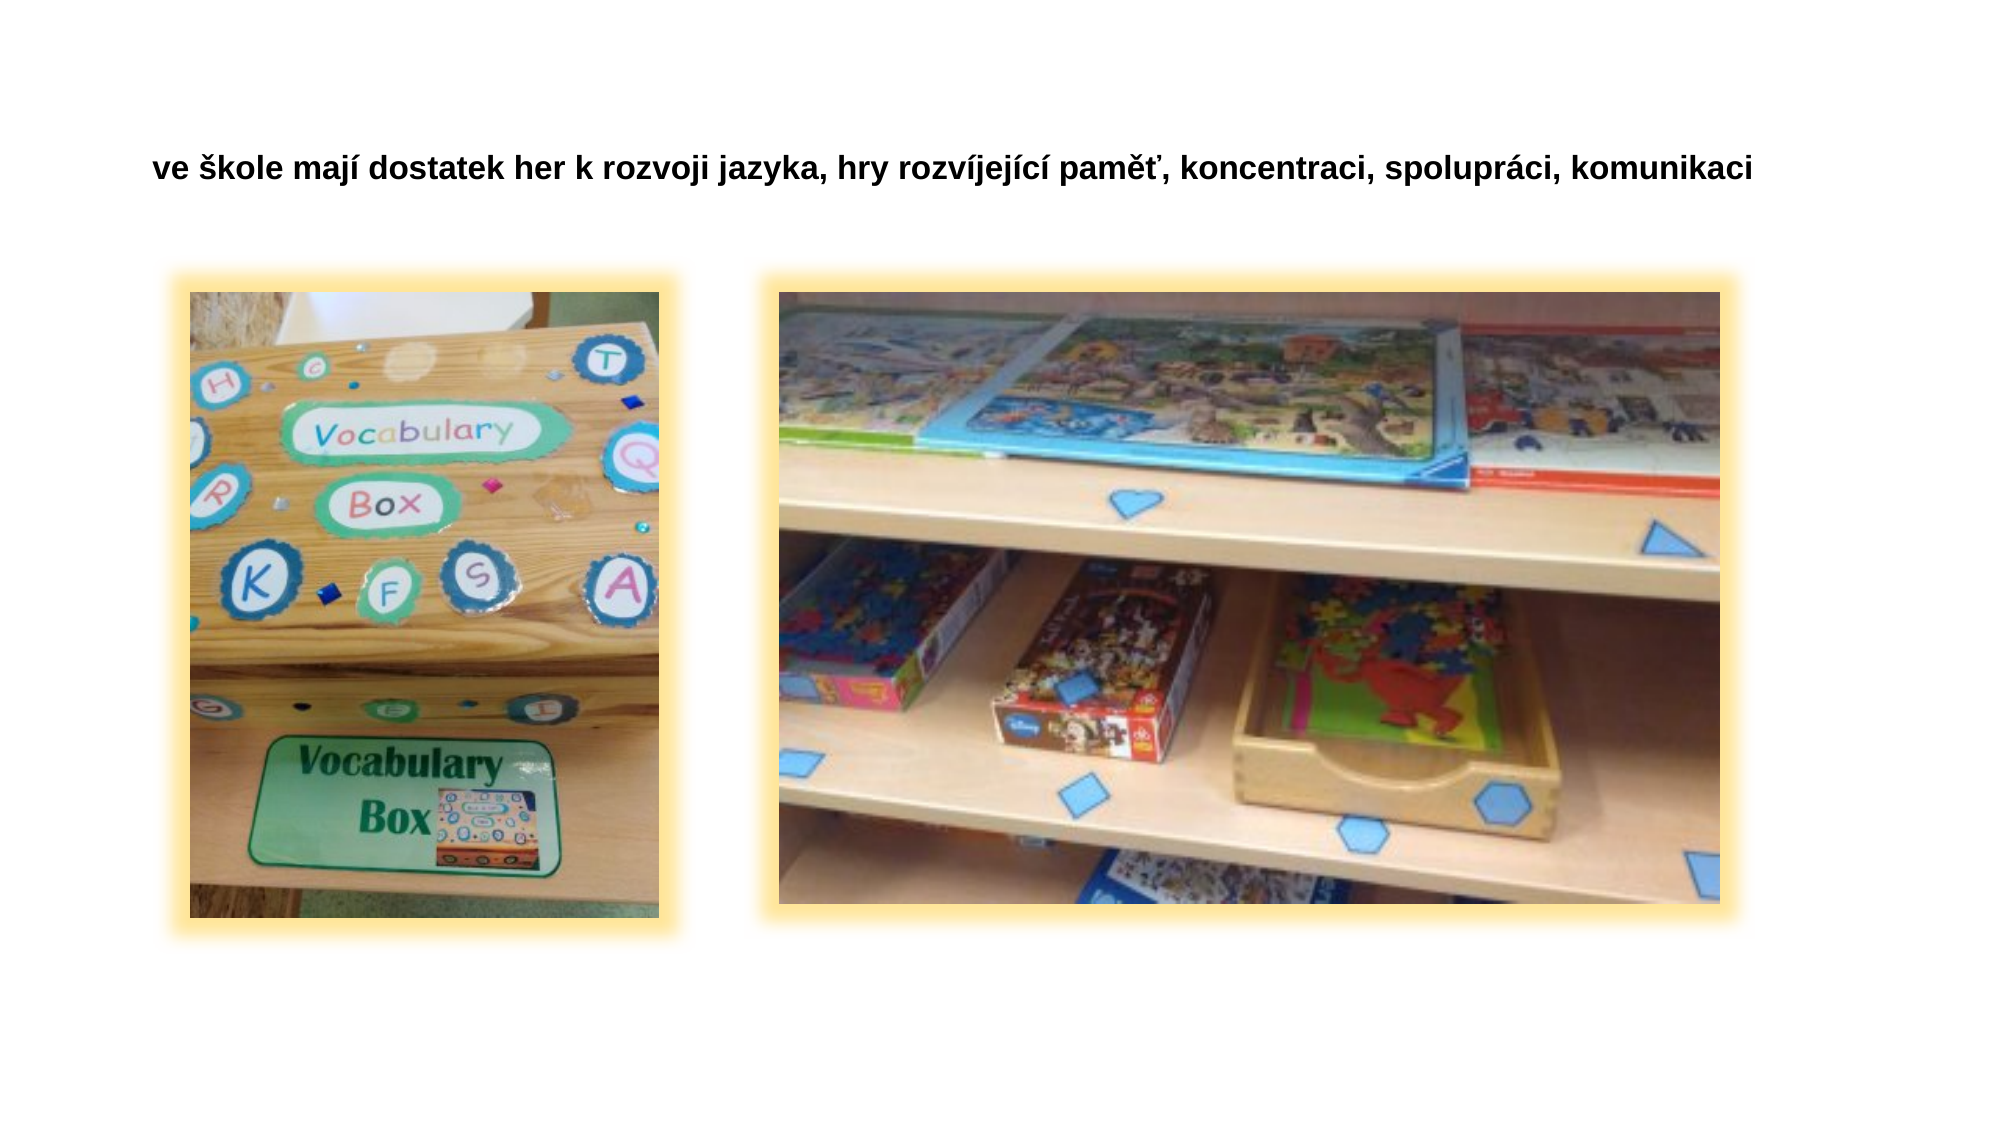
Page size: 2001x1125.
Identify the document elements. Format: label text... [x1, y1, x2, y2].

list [190, 292, 659, 918]
title ve škole mají dostatek her k rozvoji jazyka, hry rozvíjející paměť, koncentraci, spolupráci, komunikaci [137, 59, 1863, 278]
picture [779, 292, 1720, 904]
